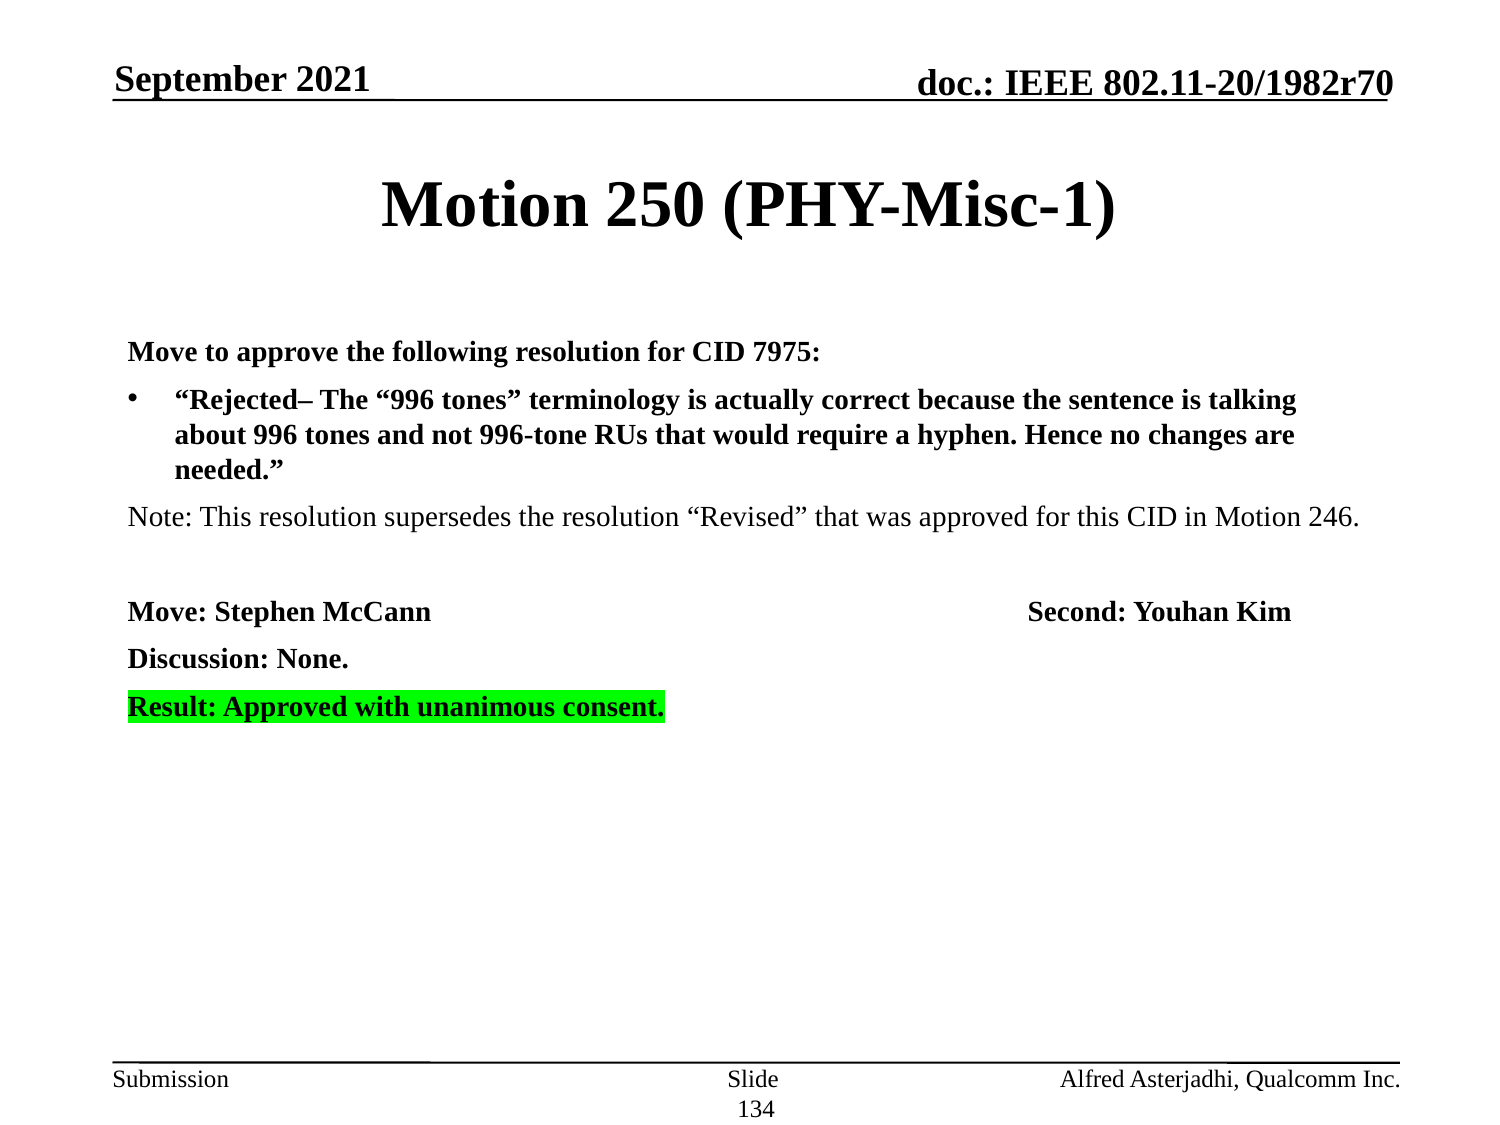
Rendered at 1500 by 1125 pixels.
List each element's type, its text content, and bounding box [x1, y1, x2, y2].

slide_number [114, 54, 423, 100]
slide_number Slide 134 [712, 1061, 800, 1123]
list Move to approve the following resolution for CID 7975: “Rejected– The “996 tones” terminology is actually correct because the sentence is talking about 996 tones and not 996-tone RUs that would require a hyphen. Hence no changes are needed.” Note: This resolution supersedes the resolution “Revised” that was approved for this CID in Motion 246. Move: Stephen McCann Second: Youhan Kim Discussion: None. Result: Approved with unanimous consent. [112, 324, 1388, 1063]
footer Alfred Asterjadhi, Qualcomm Inc. [878, 1061, 1402, 1093]
title Motion 250 (PHY-Misc-1) [112, 112, 1388, 288]
